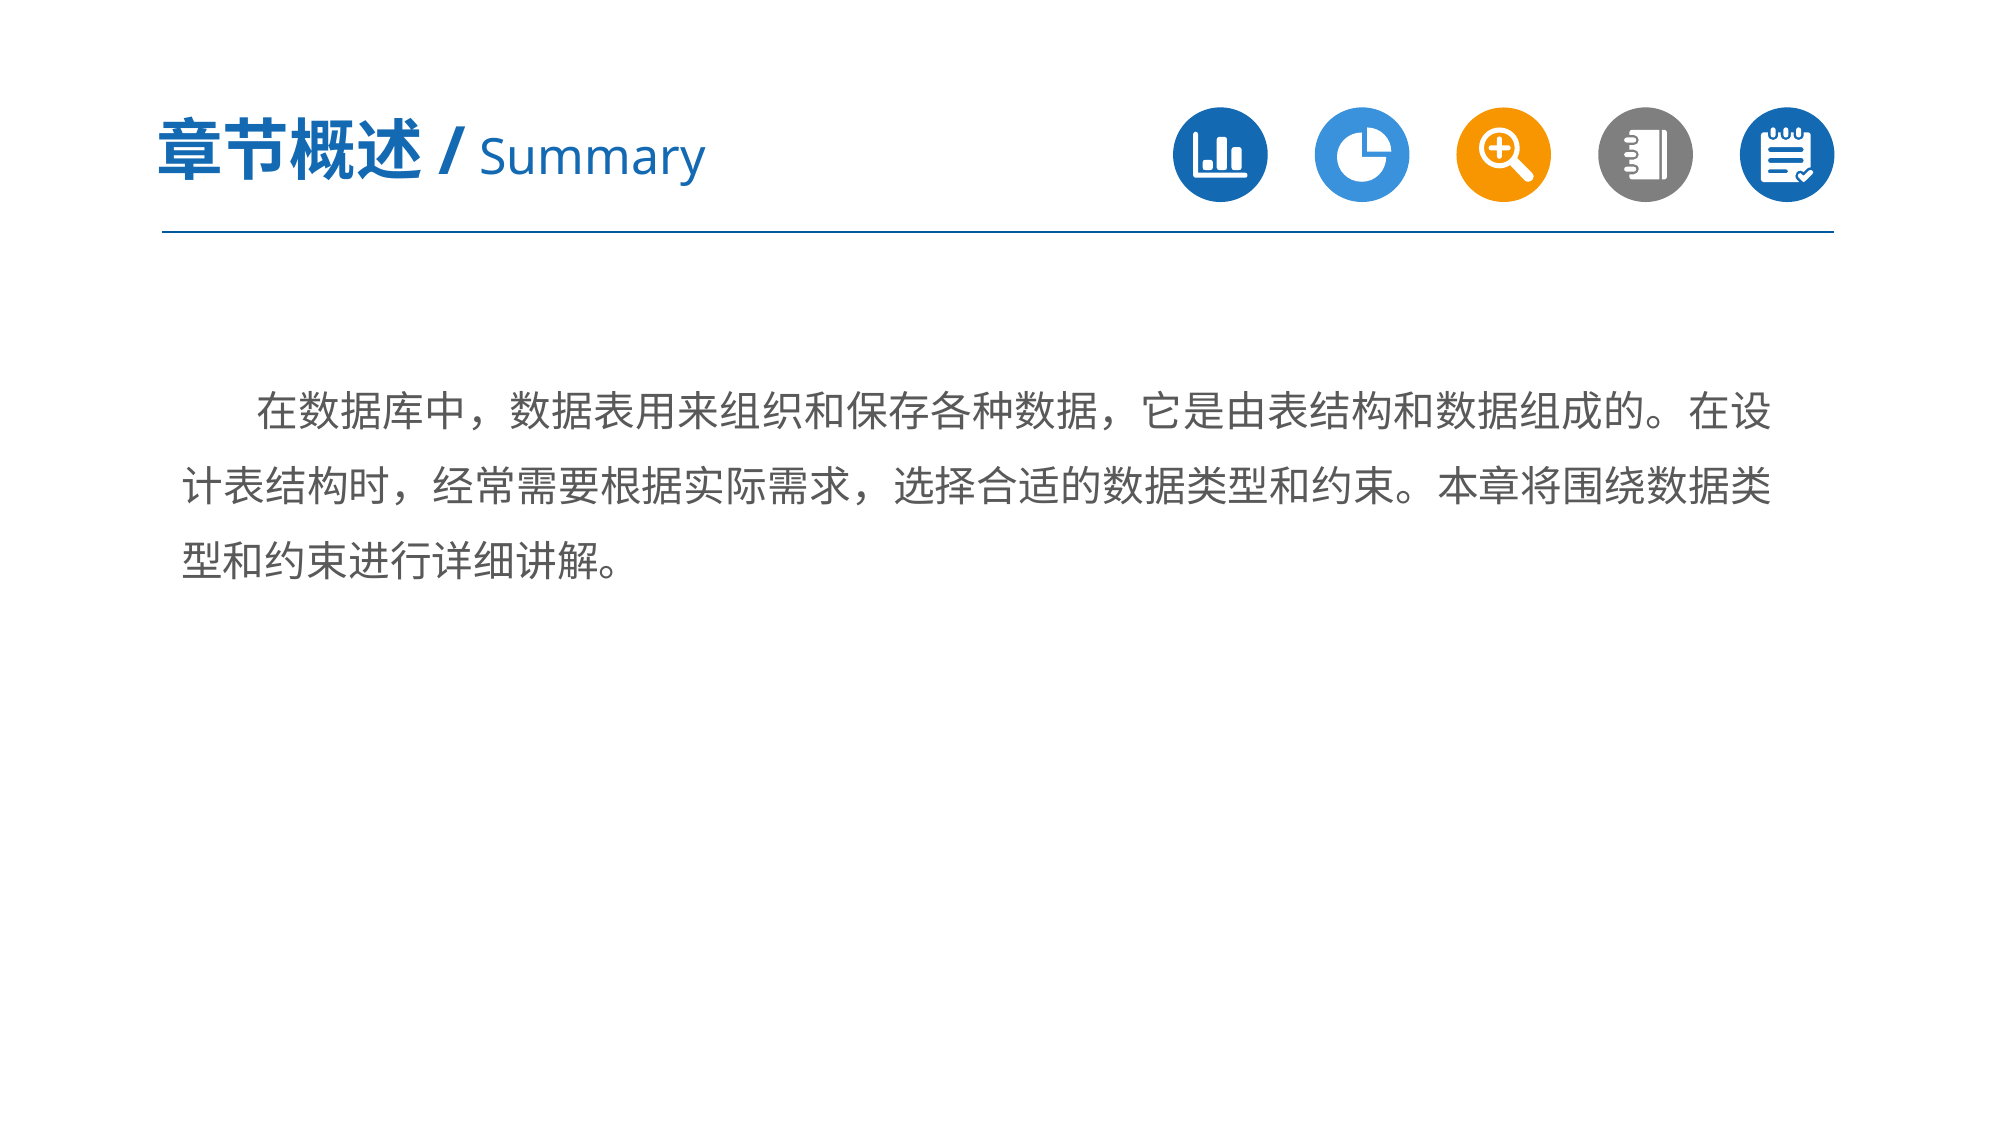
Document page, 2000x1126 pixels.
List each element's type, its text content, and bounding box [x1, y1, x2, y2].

text_box 章节概述/ Summary [110, 93, 752, 203]
text_box 在数据库中，数据表用来组织和保存各种数据，它是由表结构和数据组成的。在设计表结构时，经常需要根据实际需求，选择合适的数据类型和约束。本章将围绕数据类型和约束进行详细讲解。 [161, 349, 1793, 858]
